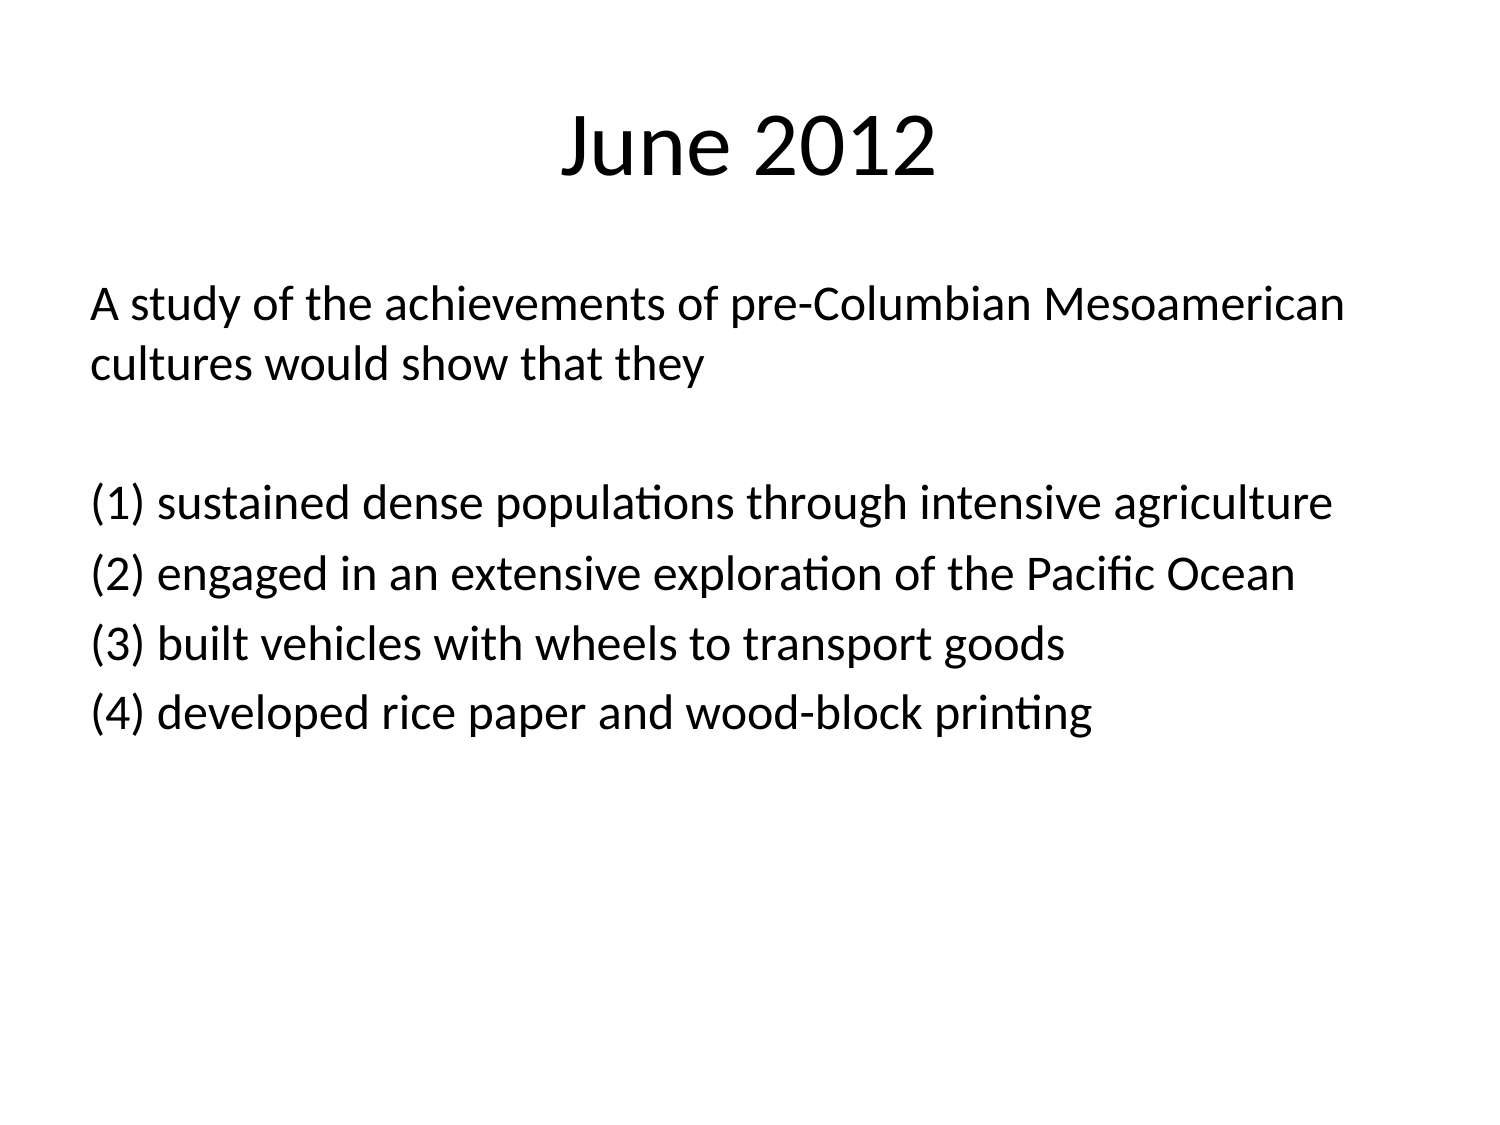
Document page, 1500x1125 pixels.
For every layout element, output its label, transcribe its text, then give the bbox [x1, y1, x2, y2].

title June 2012 [75, 45, 1425, 233]
list A study of the achievements of pre-Columbian Mesoamerican cultures would show that they (1) sustained dense populations through intensive agriculture (2) engaged in an extensive exploration of the Pacific Ocean (3) built vehicles with wheels to transport goods (4) developed rice paper and wood-block printing [75, 262, 1425, 1005]
